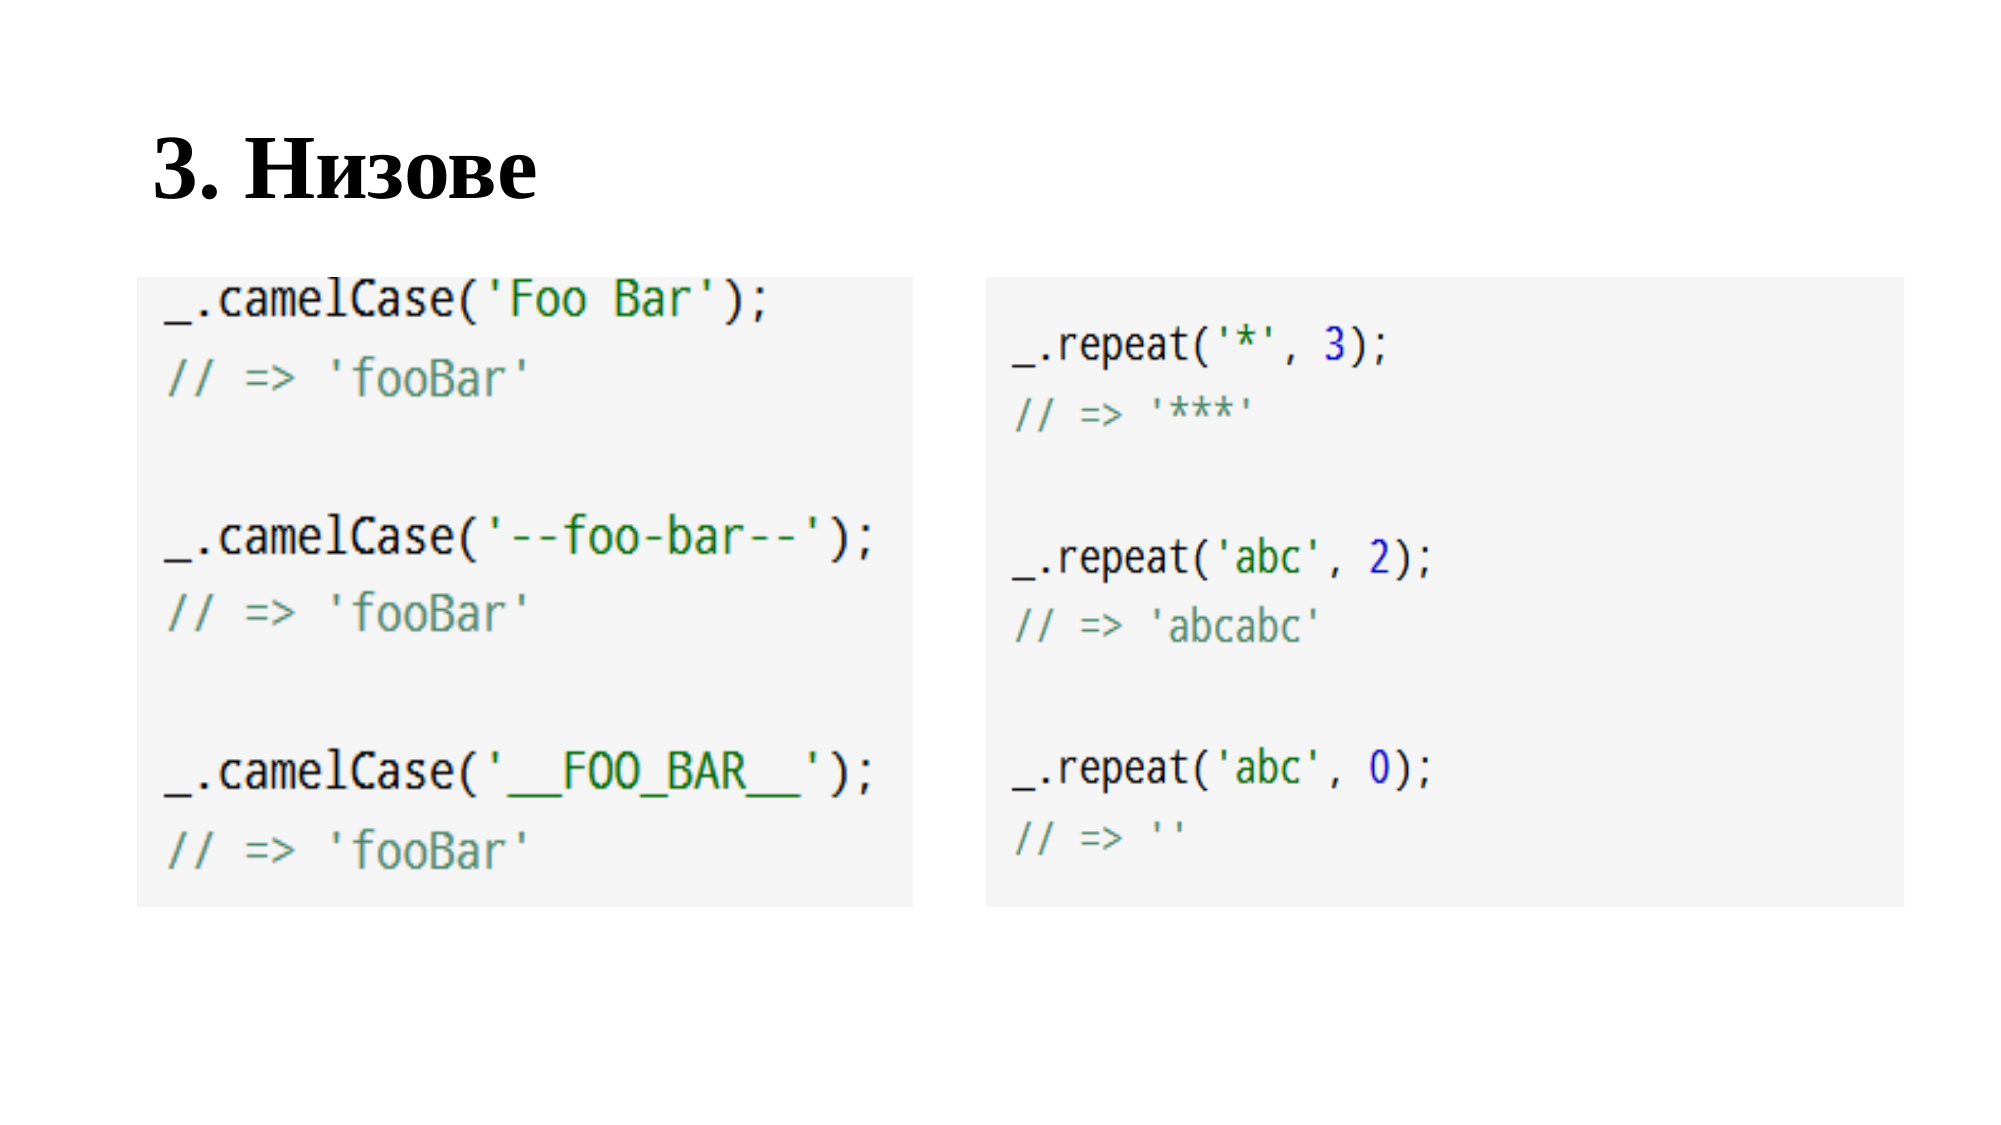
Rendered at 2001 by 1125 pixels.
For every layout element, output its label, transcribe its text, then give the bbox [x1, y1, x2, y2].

picture [137, 277, 913, 908]
picture [985, 277, 1905, 908]
title 3. Низове [137, 59, 1863, 278]
